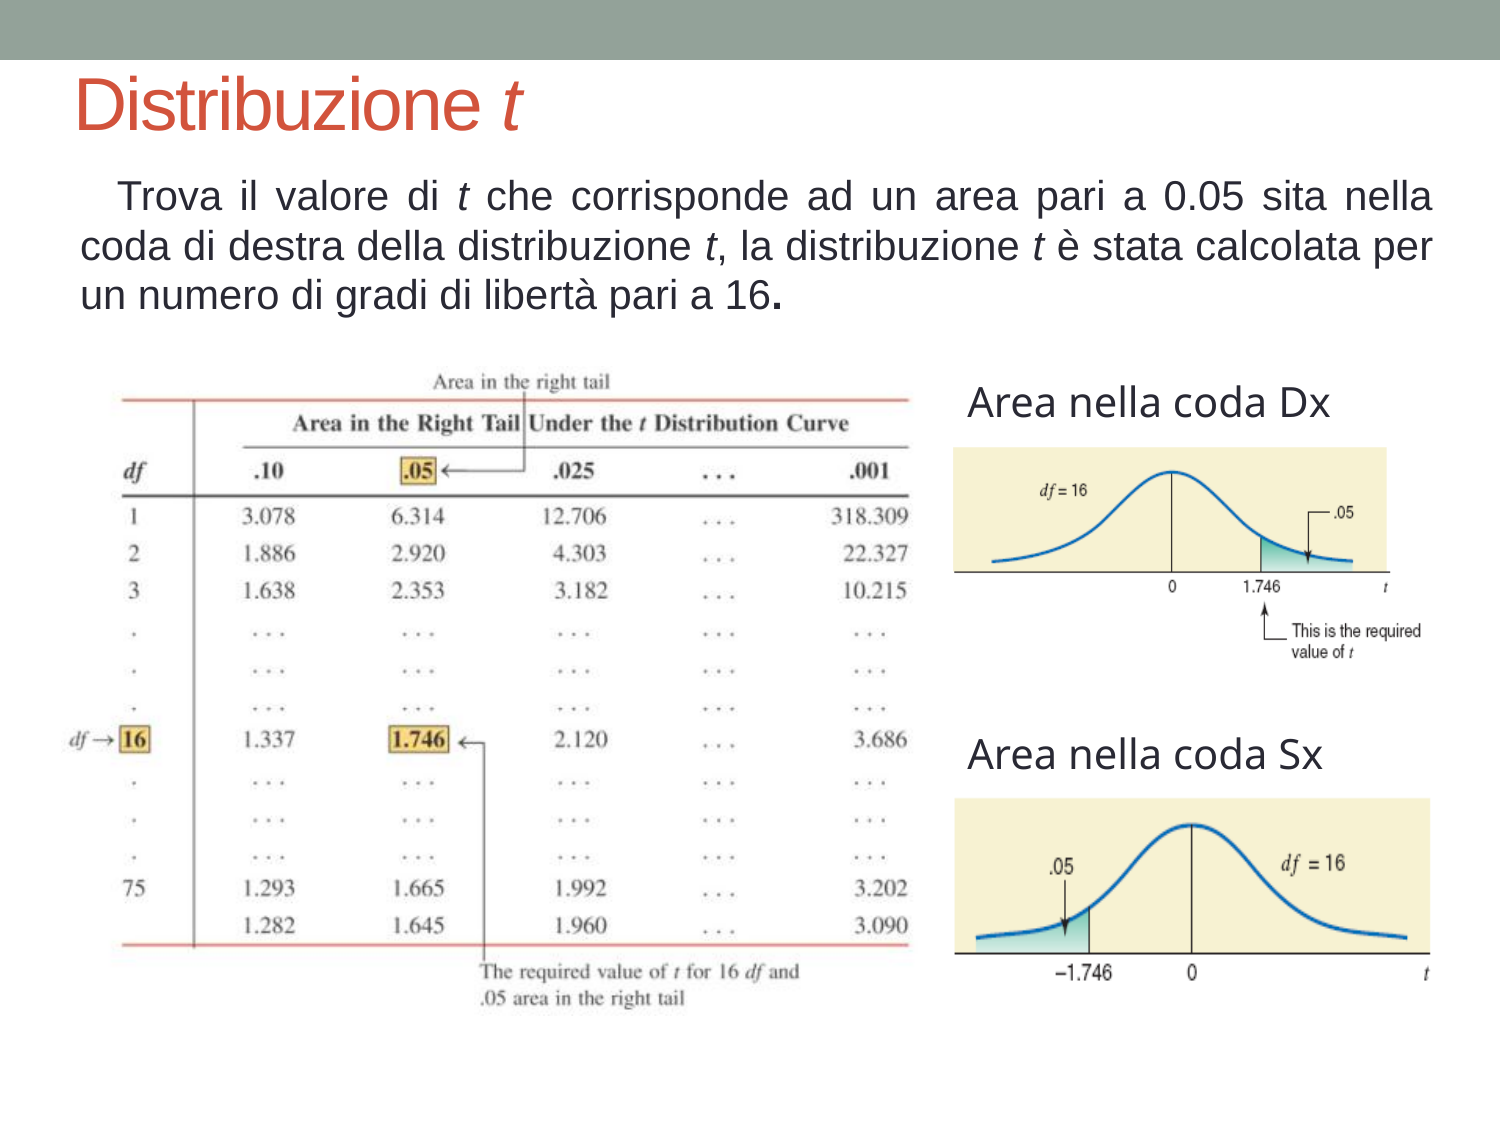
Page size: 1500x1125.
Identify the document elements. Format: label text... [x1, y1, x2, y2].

title Distribuzione t [58, 47, 1297, 154]
picture [952, 792, 1436, 995]
text_box Area nella coda Sx [952, 720, 1426, 785]
text_box Trova il valore di t che corrisponde ad un area pari a 0.05 sita nella coda di destra della distribuzione t, la distribuzione t è stata calcolata per un numero di gradi di libertà pari a 16. [65, 160, 1449, 344]
picture [60, 366, 932, 1017]
picture [951, 445, 1425, 668]
text_box Area nella coda Dx [952, 368, 1425, 433]
